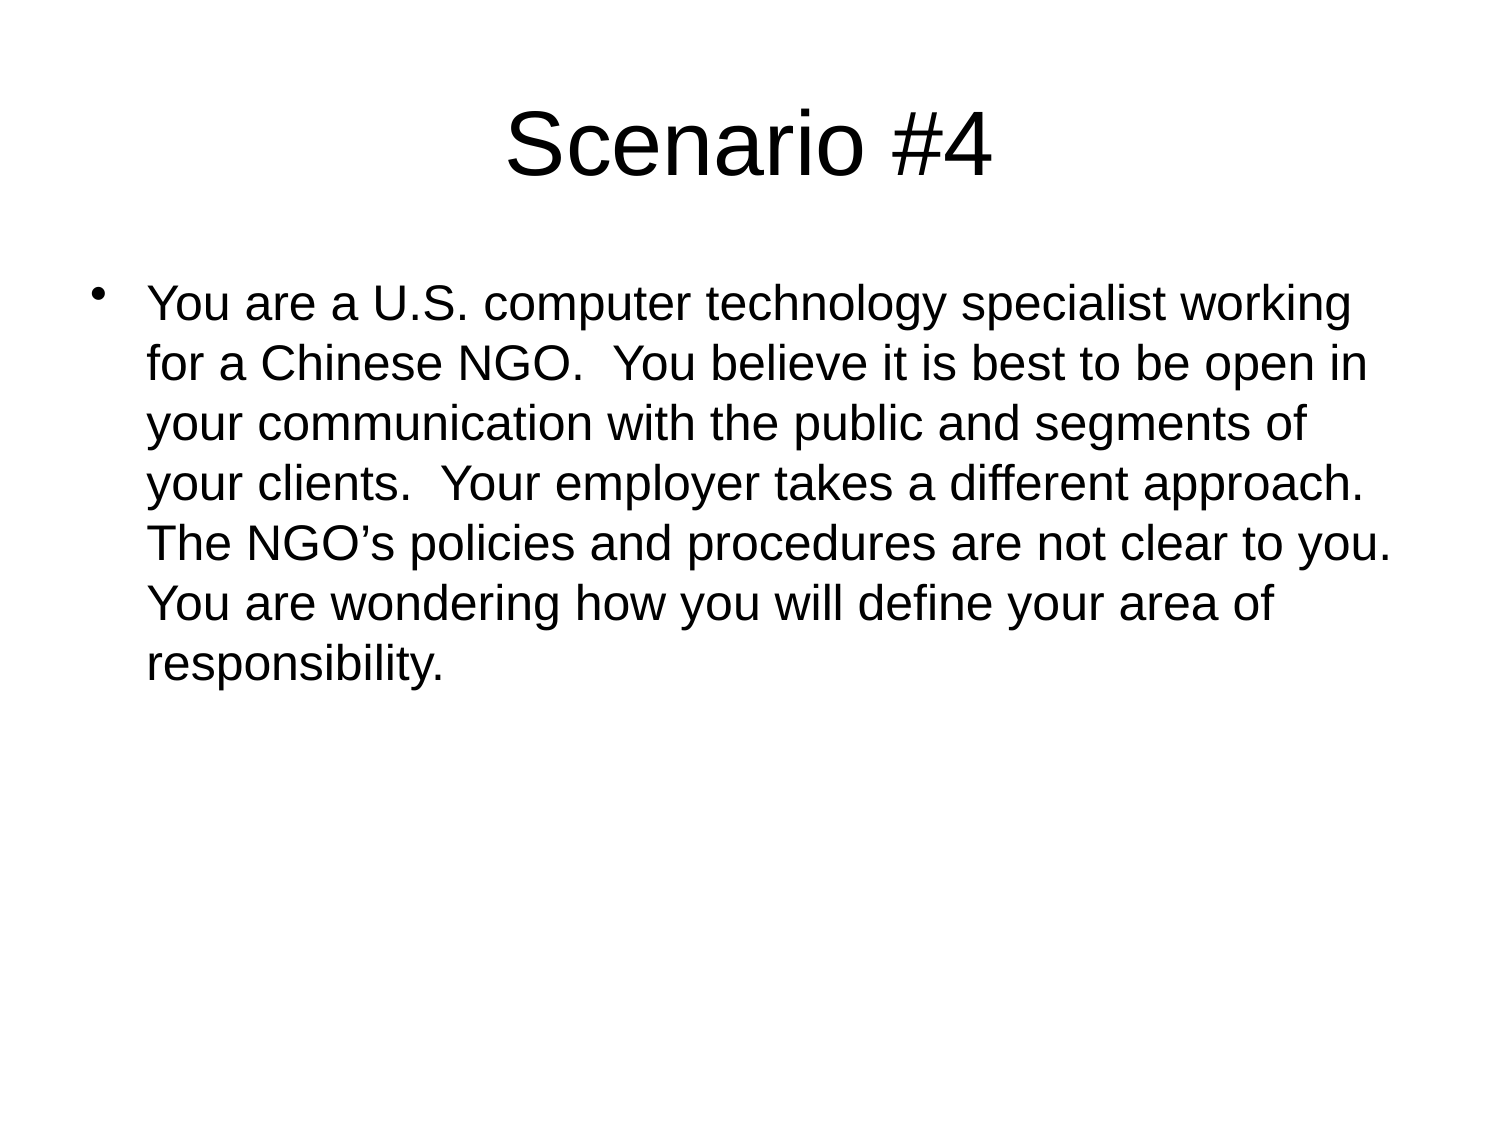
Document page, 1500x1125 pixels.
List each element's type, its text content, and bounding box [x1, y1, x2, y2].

list You are a U.S. computer technology specialist working for a Chinese NGO. You believe it is best to be open in your communication with the public and segments of your clients. Your employer takes a different approach. The NGO’s policies and procedures are not clear to you. You are wondering how you will define your area of responsibility. [74, 262, 1426, 1006]
title Scenario #4 [74, 44, 1426, 233]
